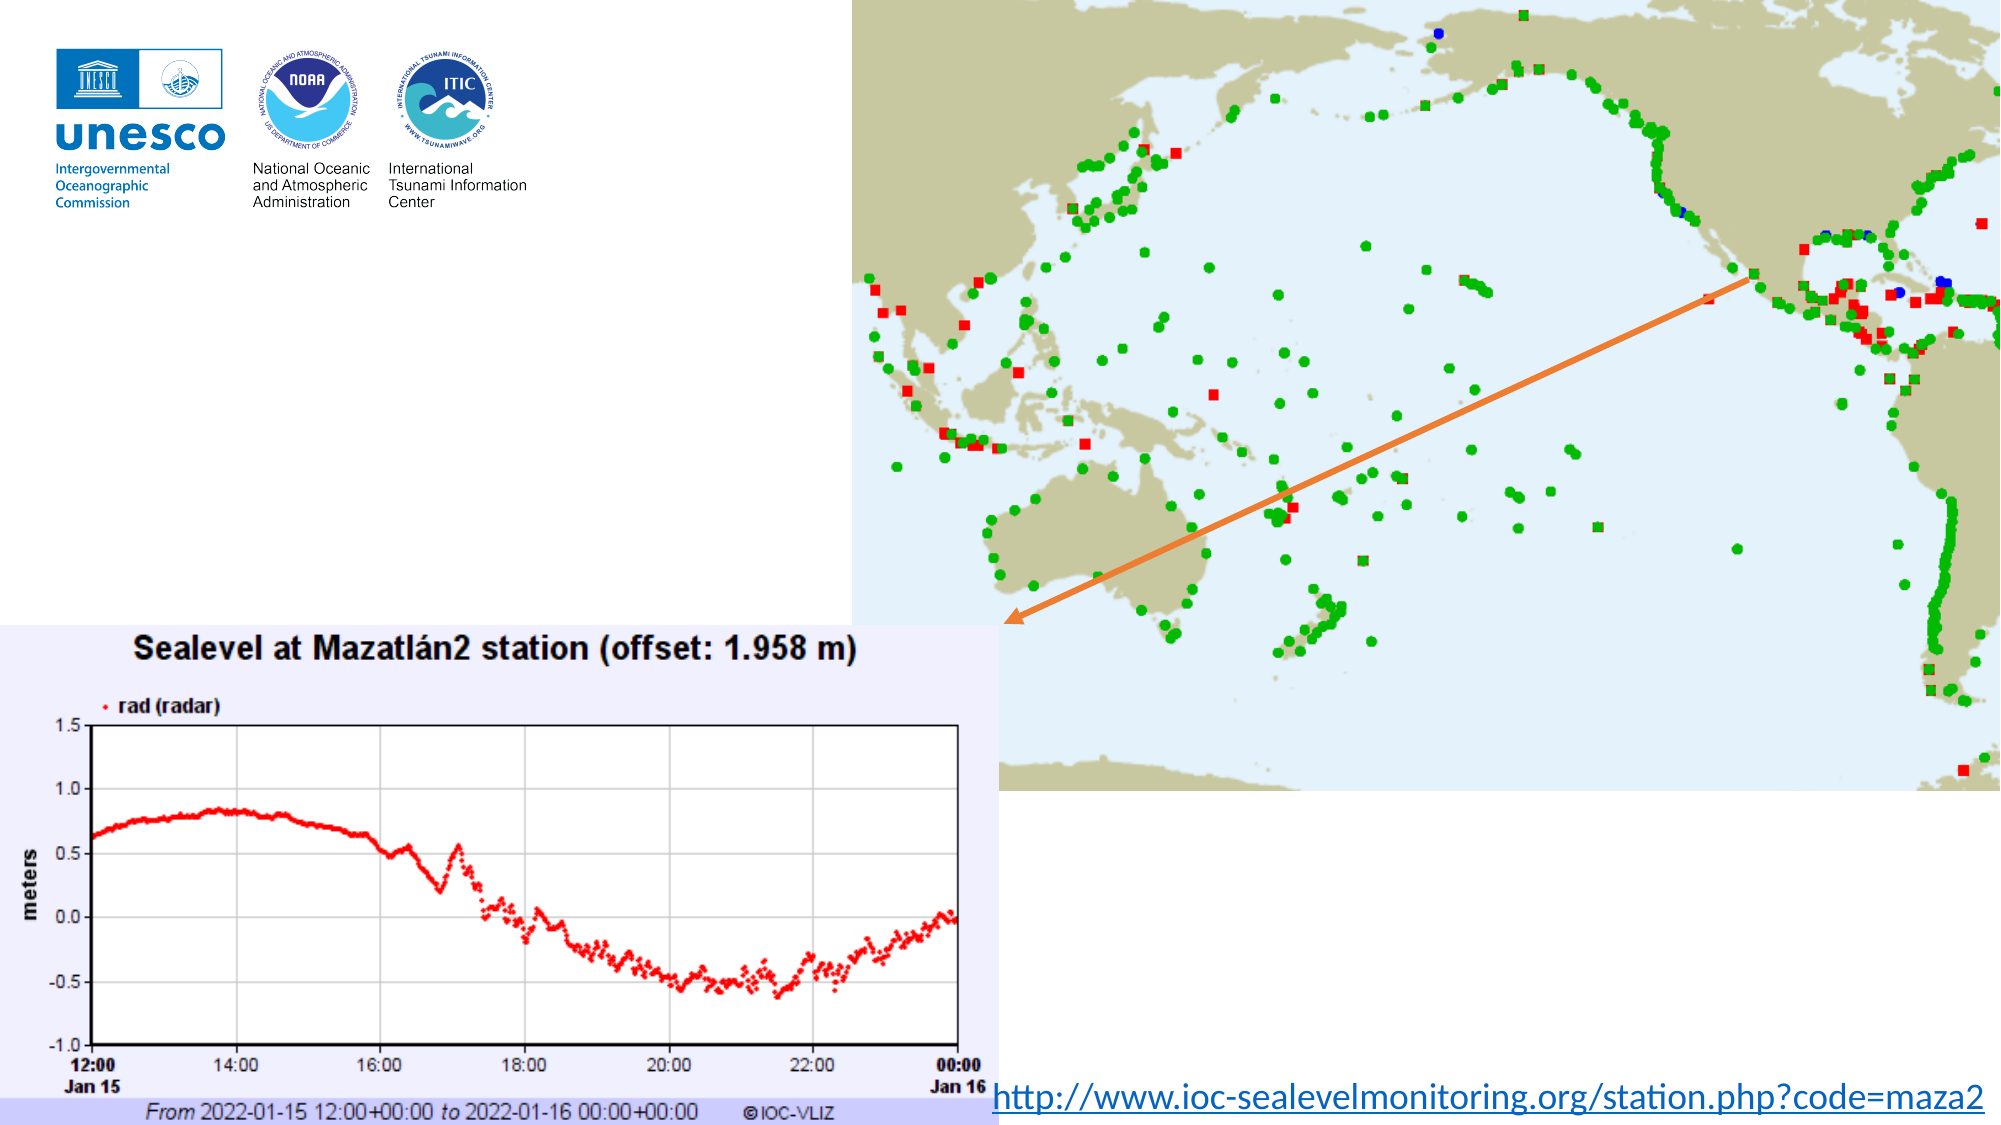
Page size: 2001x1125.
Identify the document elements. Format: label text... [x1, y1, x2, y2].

picture [43, 35, 527, 221]
picture [0, 0, 2000, 1125]
text_box http://www.ioc-sealevelmonitoring.org/station.php?code=maza2 [999, 1064, 2000, 1125]
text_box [1003, 279, 1749, 624]
